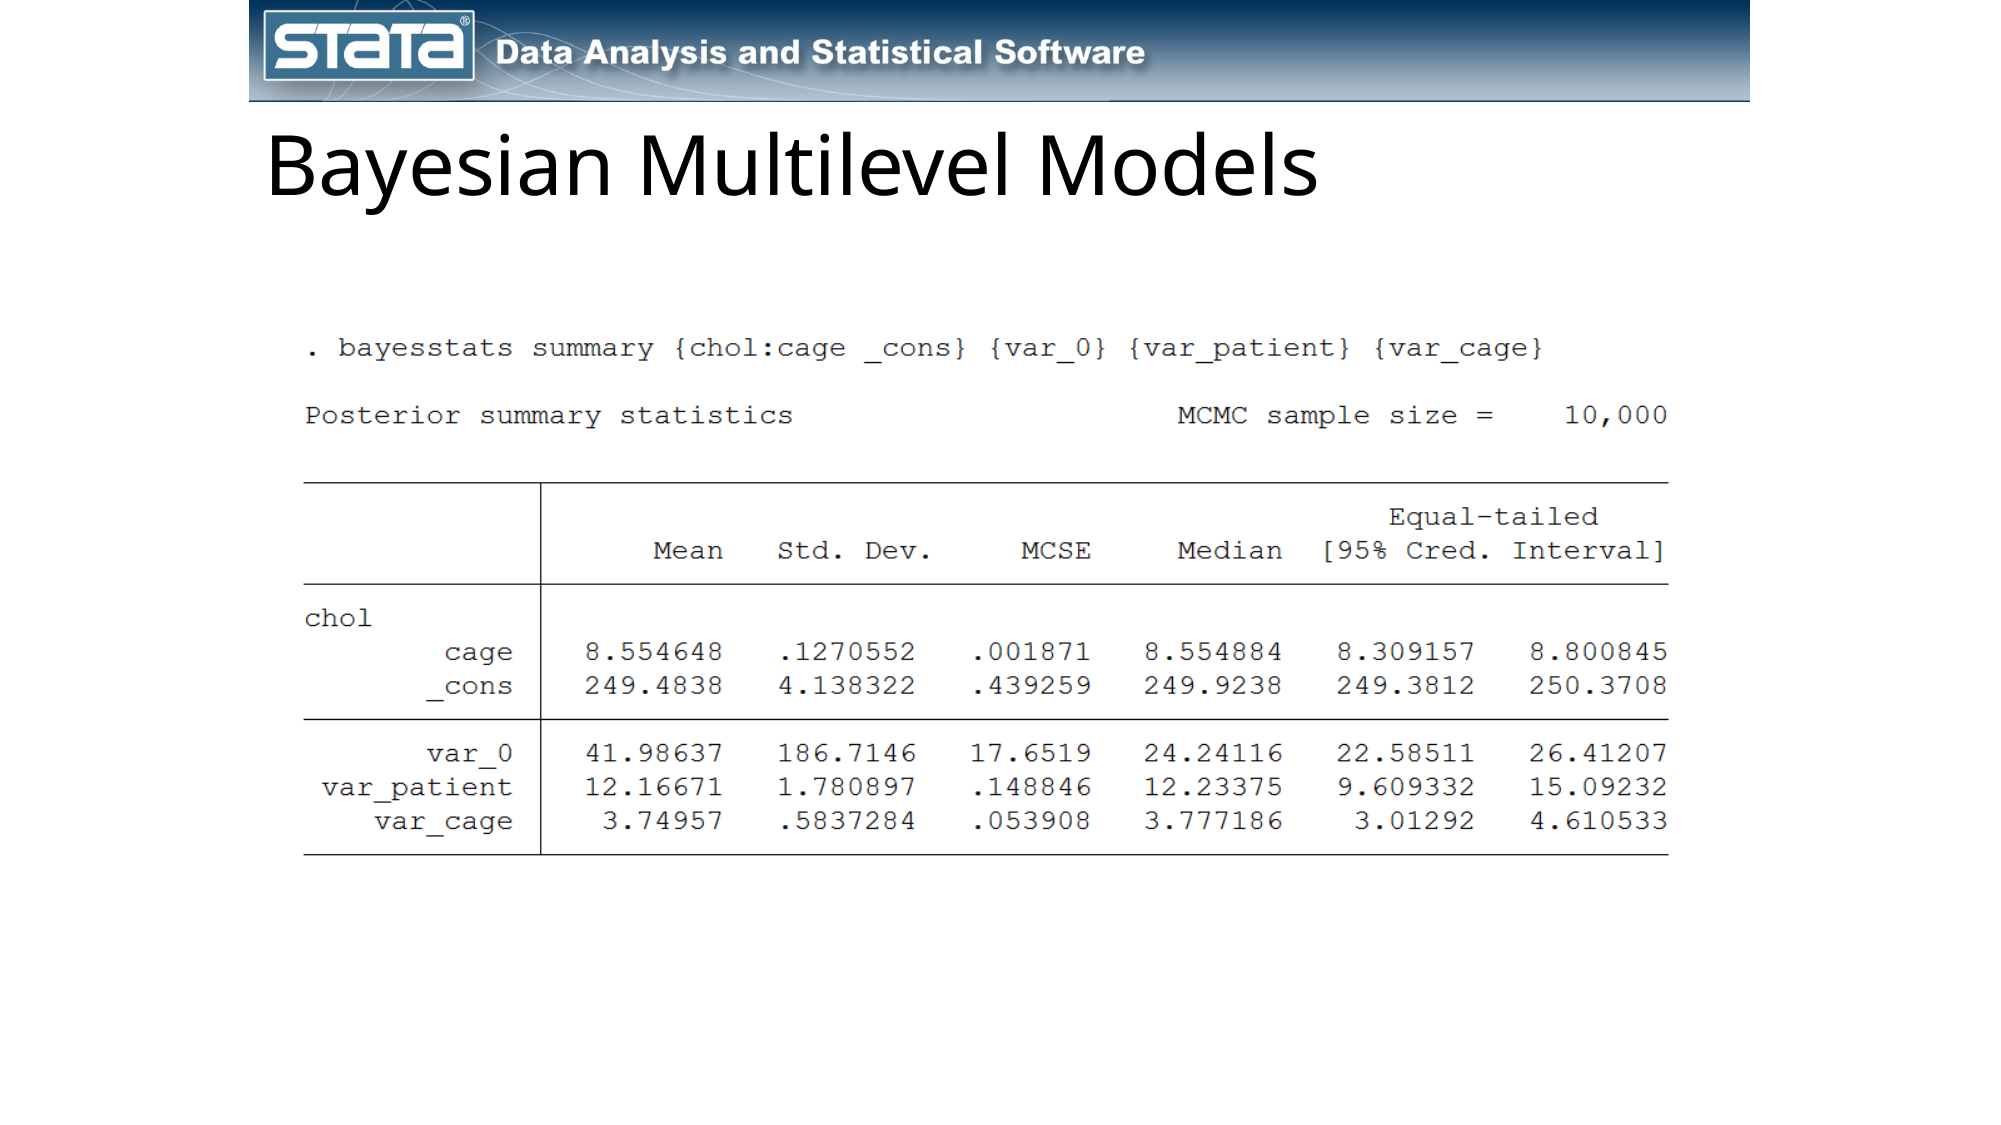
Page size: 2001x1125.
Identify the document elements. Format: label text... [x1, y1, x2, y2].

picture [249, 0, 1750, 102]
picture [300, 332, 1700, 888]
title Bayesian Multilevel Models [249, 102, 1750, 238]
